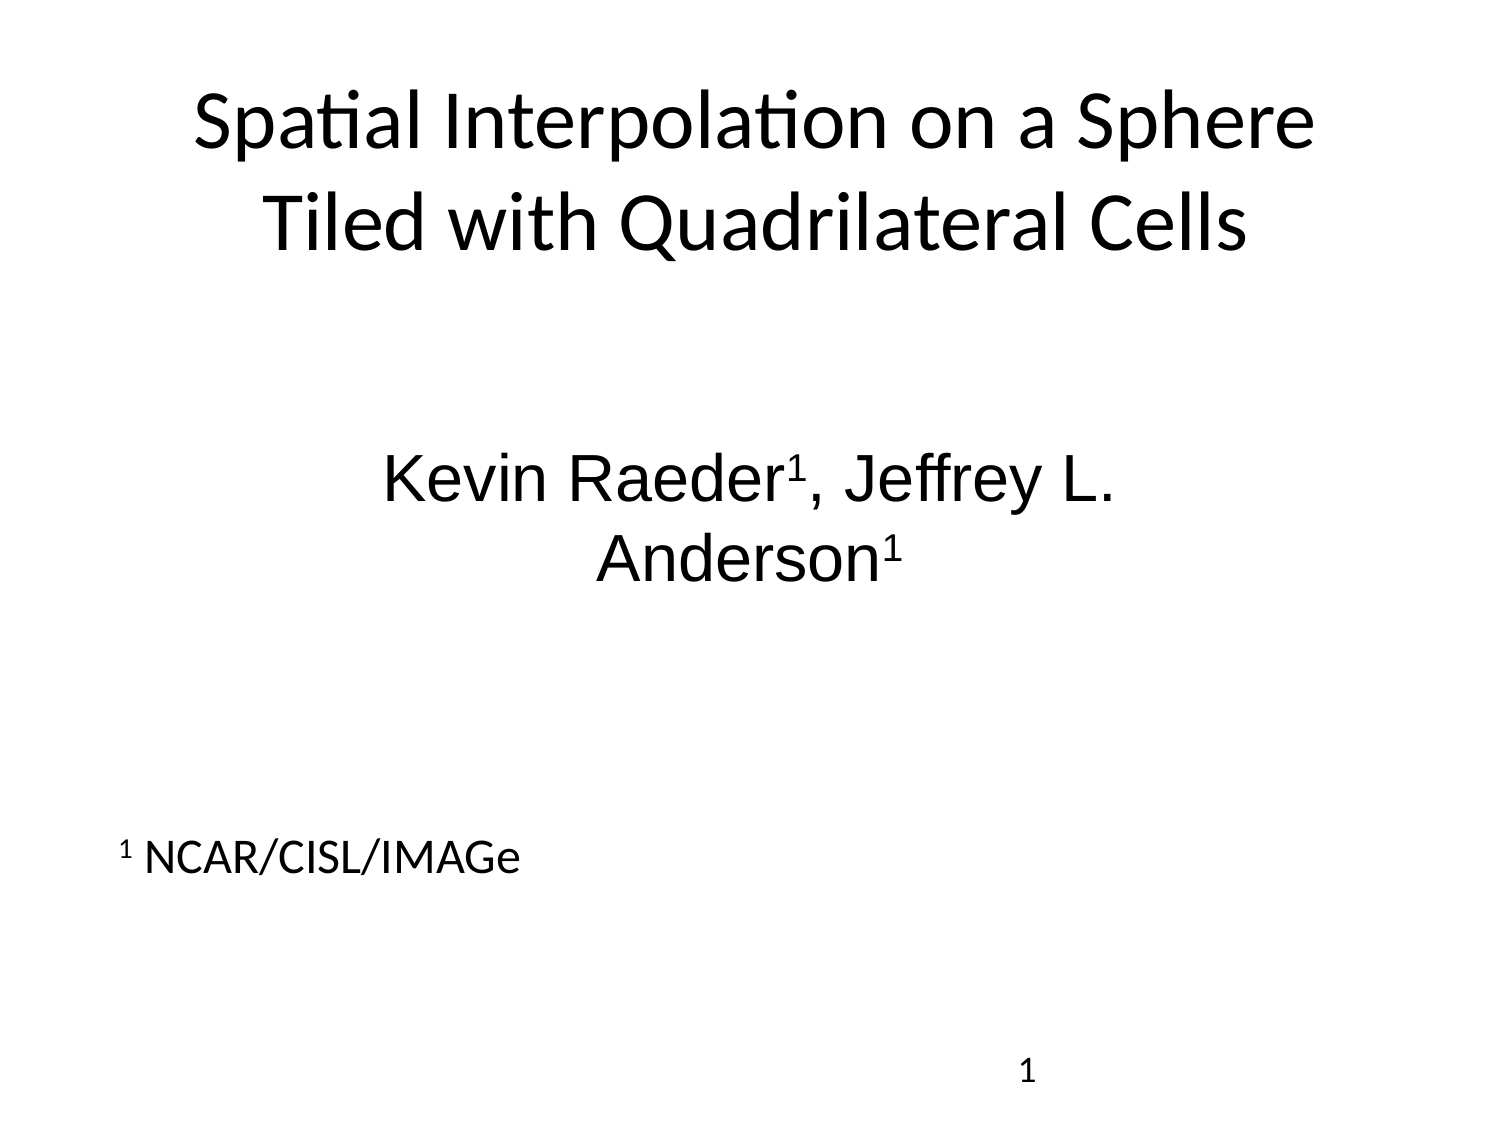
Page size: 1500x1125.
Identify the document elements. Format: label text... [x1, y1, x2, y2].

slide_number 1 [1002, 1037, 1075, 1098]
title Spatial Interpolation on a Sphere Tiled with Quadrilateral Cells [176, 57, 1336, 378]
subtitle Kevin Raeder1, Jeffrey L. Anderson1 [225, 427, 1275, 715]
text_box 1 NCAR/CISL/IMAGe [103, 815, 537, 891]
